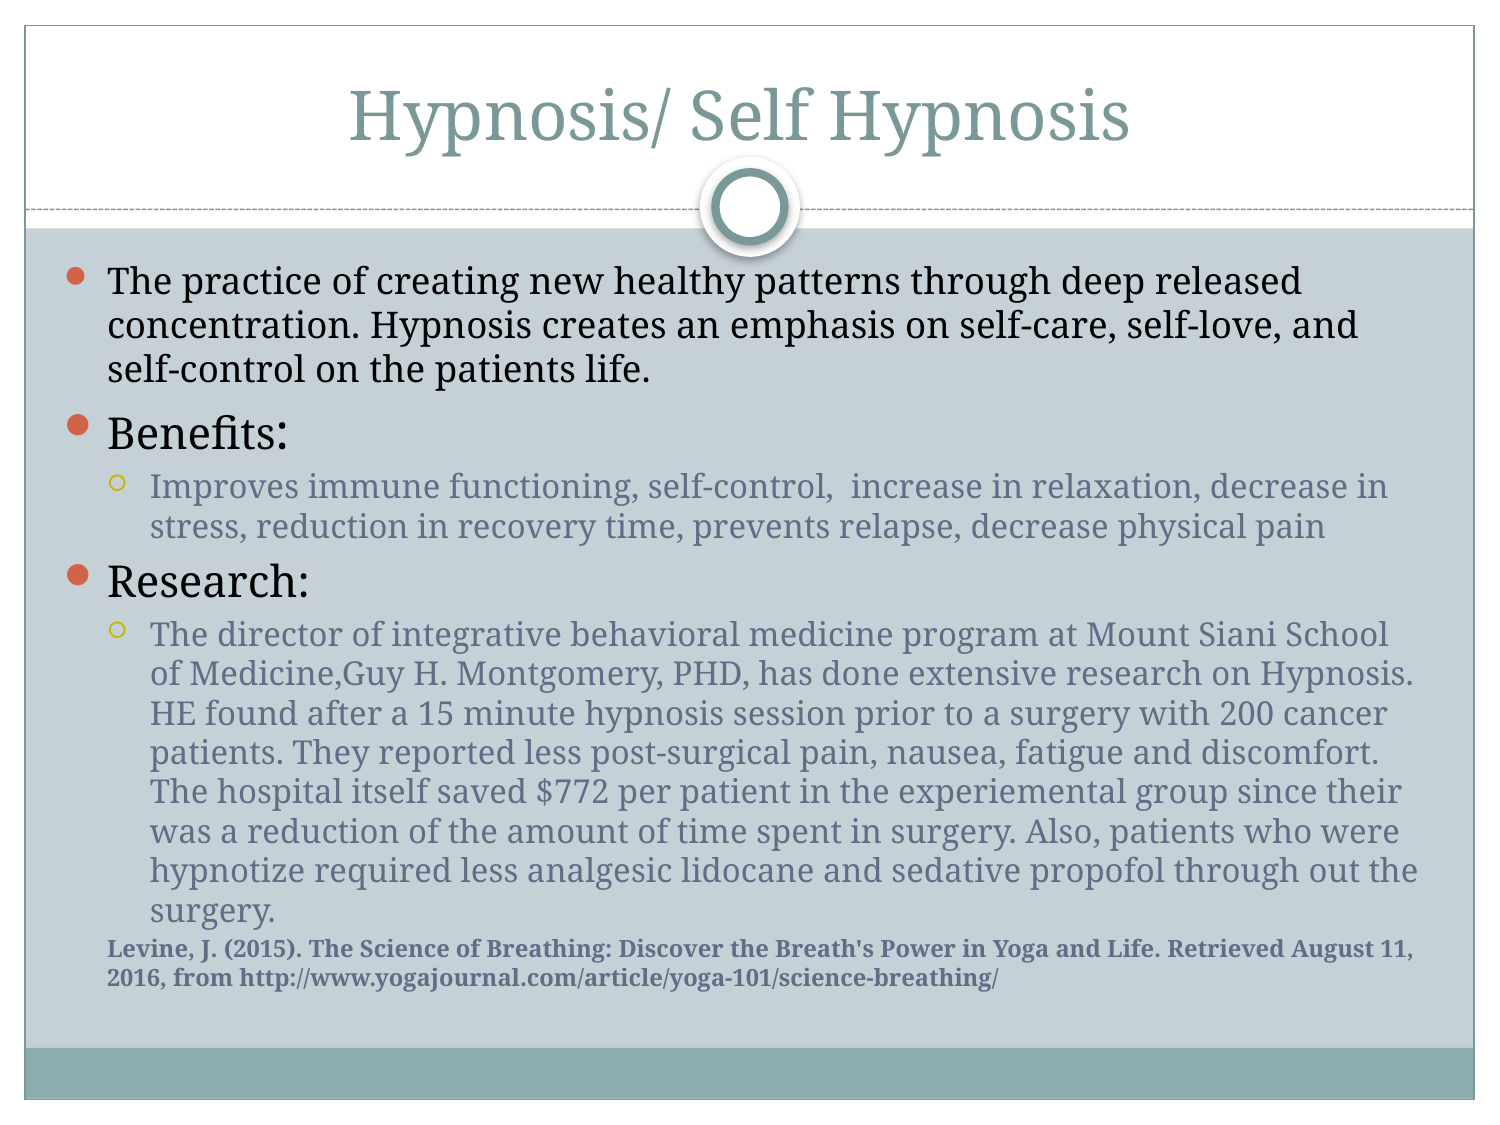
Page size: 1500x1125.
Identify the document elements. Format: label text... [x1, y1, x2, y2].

list The practice of creating new healthy patterns through deep released concentration. Hypnosis creates an emphasis on self-care, self-love, and self-control on the patients life. Benefits: Improves immune functioning, self-control, increase in relaxation, decrease in stress, reduction in recovery time, prevents relapse, decrease physical pain Research: The director of integrative behavioral medicine program at Mount Siani School of Medicine,Guy H. Montgomery, PHD, has done extensive research on Hypnosis. HE found after a 15 minute hypnosis session prior to a surgery with 200 cancer patients. They reported less post-surgical pain, nausea, fatigue and discomfort. The hospital itself saved $772 per patient in the experiemental group since their was a reduction of the amount of time spent in surgery. Also, patients who were hypnotize required less analgesic lidocane and sedative propofol through out the surgery. Levine, J. (2015). The Science of Breathing: Discover the Breath's Power in Yoga and Life. Retrieved August 11, 2016, from http://www.yogajournal.com/article/yoga-101/science-breathing/ [49, 250, 1445, 1001]
title Hypnosis/ Self Hypnosis [49, 37, 1450, 162]
